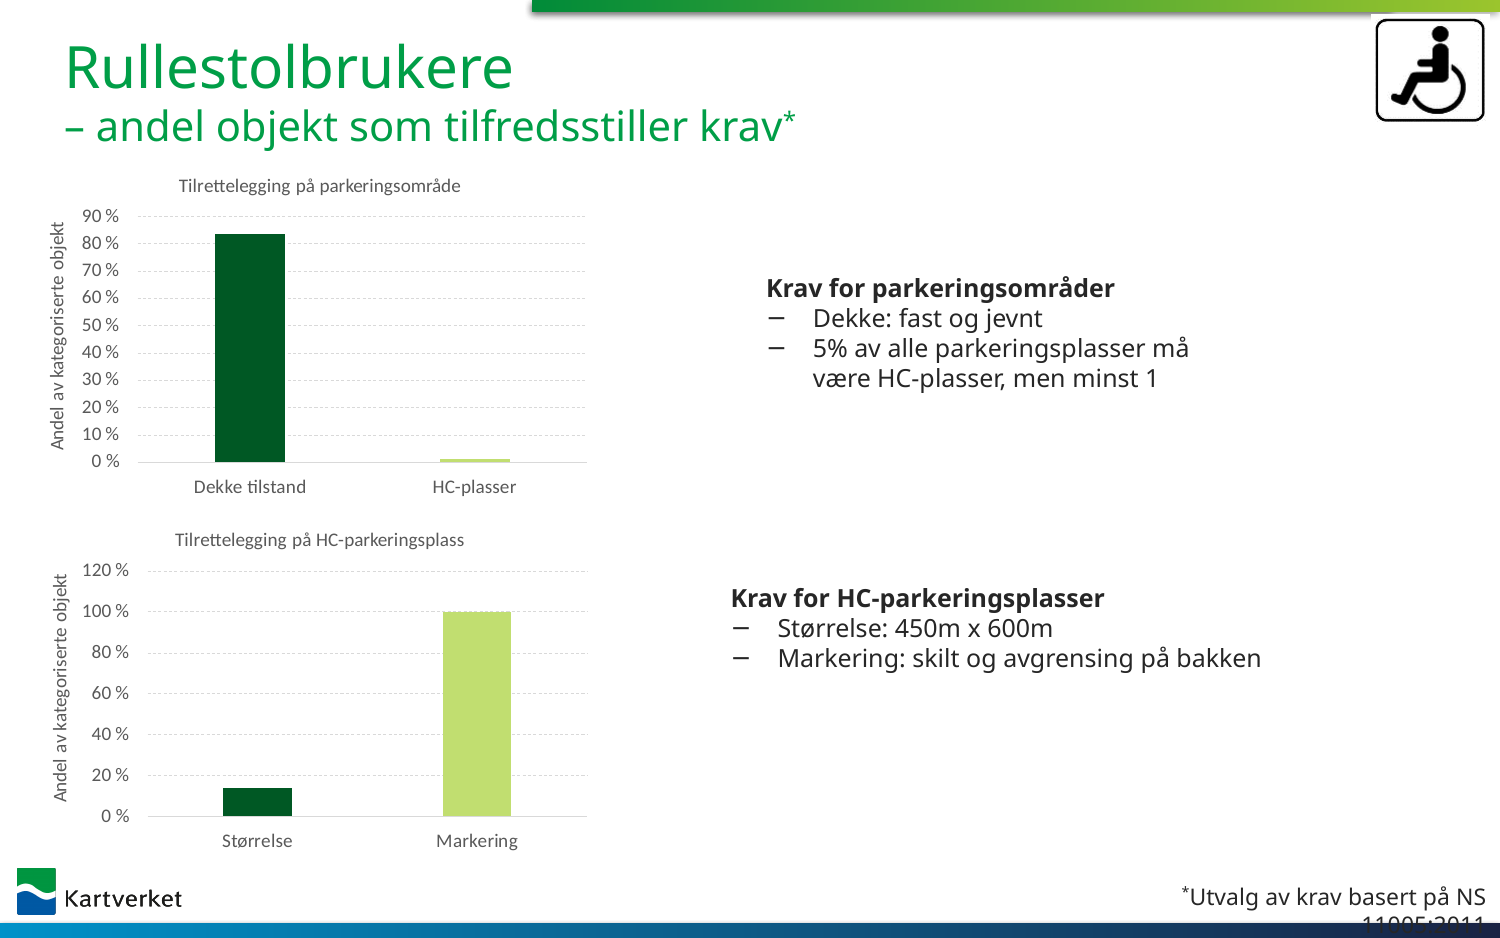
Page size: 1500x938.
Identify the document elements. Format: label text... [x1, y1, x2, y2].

text_box *Utvalg av krav basert på NS 11005:2011 [1068, 873, 1500, 938]
text_box Rullestolbrukere – andel objekt som tilfredsstiller krav* [49, 23, 1431, 158]
picture [1371, 13, 1491, 127]
picture [41, 520, 598, 859]
text_box Krav for HC-parkeringsplasser Størrelse: 450m x 600m Markering: skilt og avgrensing på bakken [715, 574, 1278, 680]
text_box Krav for parkeringsområder Dekke: fast og jevnt 5% av alle parkeringsplasser må være HC-plasser, men minst 1 [751, 264, 1232, 400]
picture [41, 166, 598, 505]
